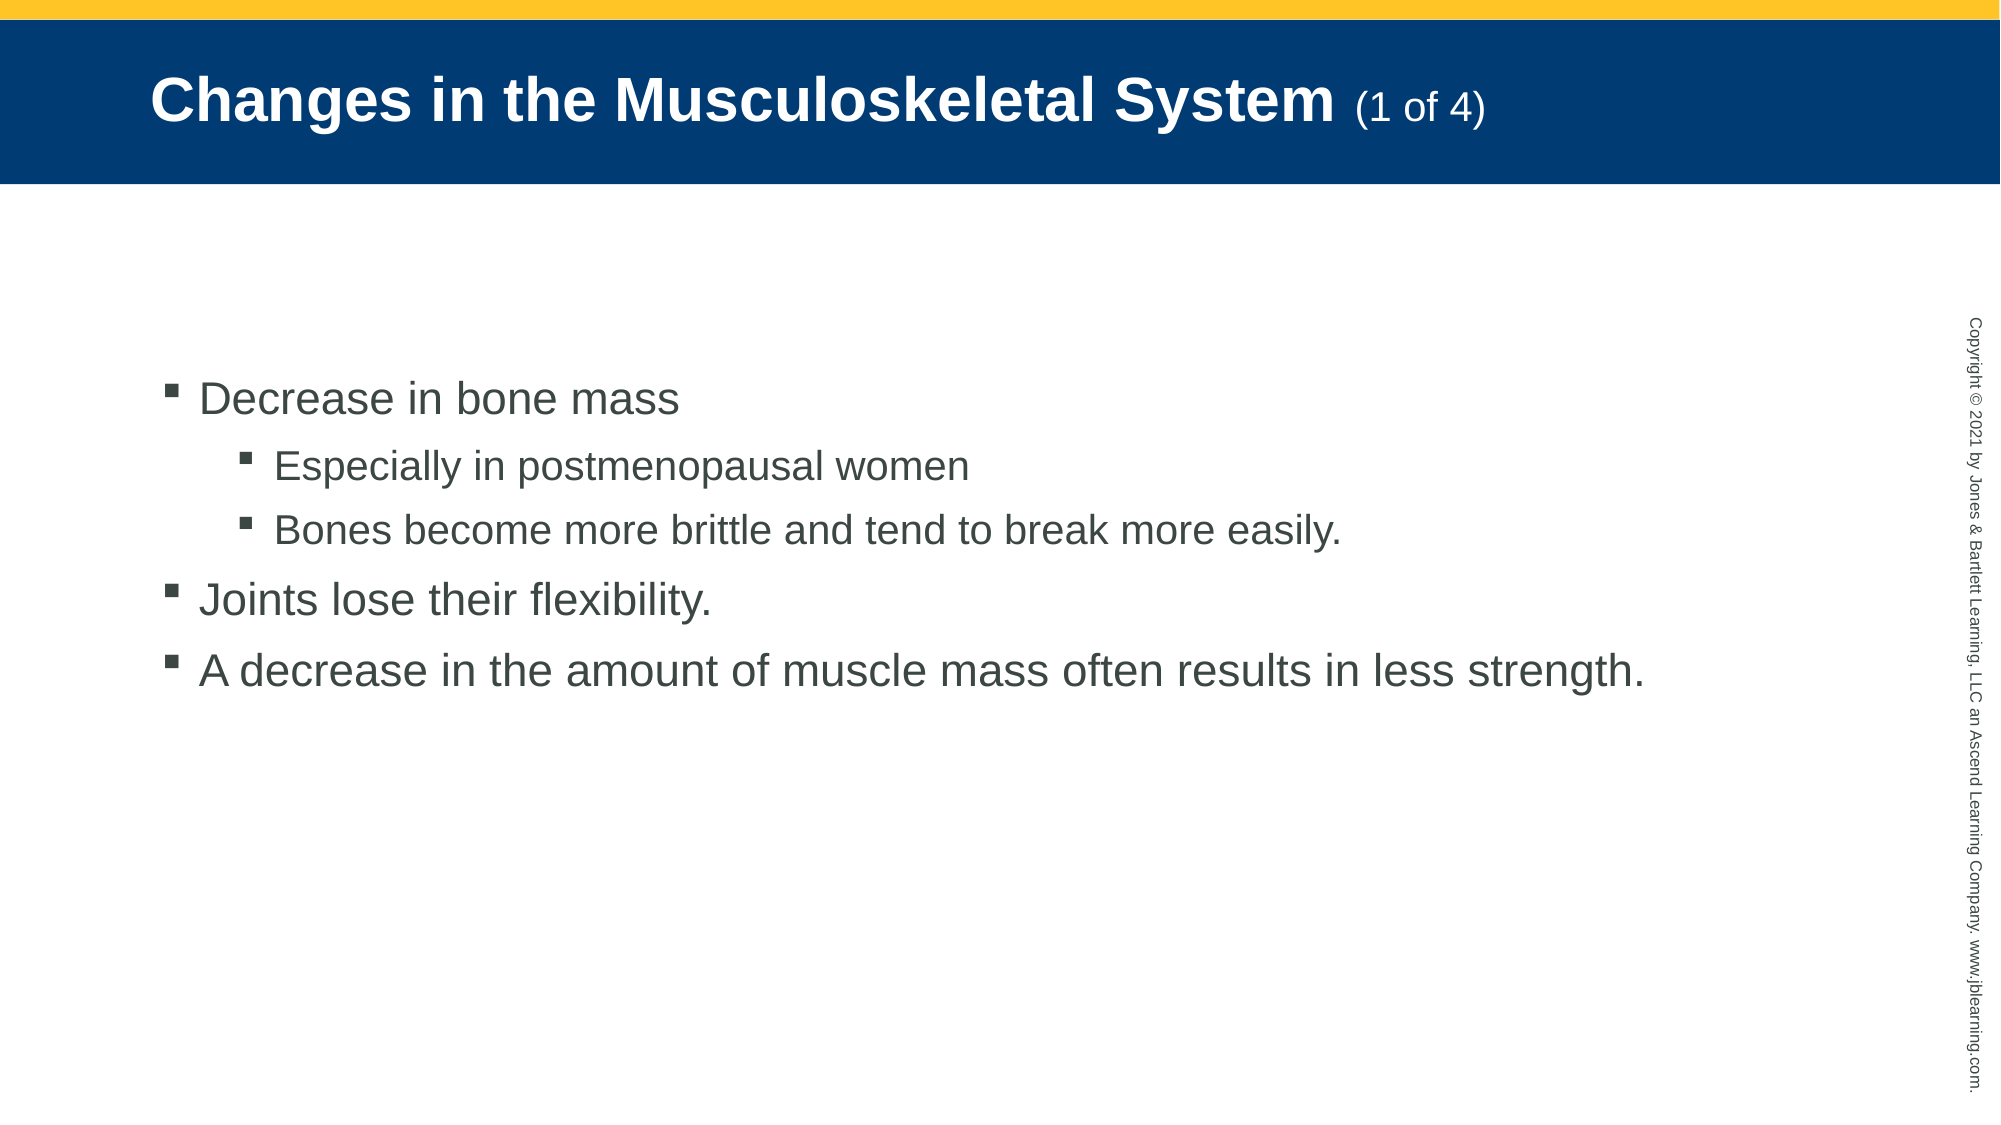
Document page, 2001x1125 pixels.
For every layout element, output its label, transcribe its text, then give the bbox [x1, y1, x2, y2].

list Decrease in bone mass Especially in postmenopausal women Bones become more brittle and tend to break more easily. Joints lose their flexibility. A decrease in the amount of muscle mass often results in less strength. [146, 361, 1859, 1016]
title Changes in the Musculoskeletal System (1 of 4) [0, 19, 2000, 185]
